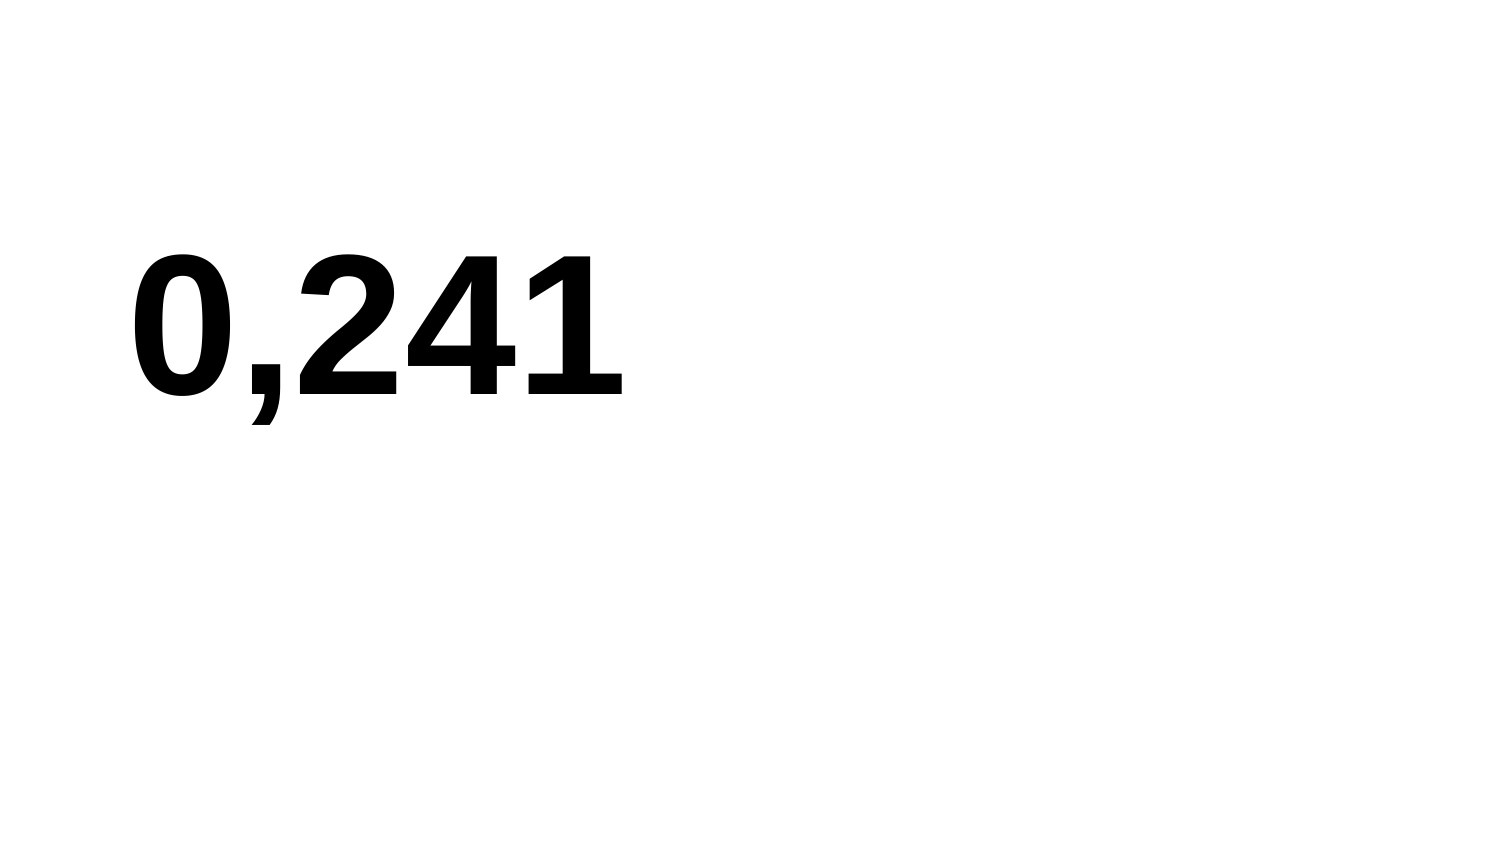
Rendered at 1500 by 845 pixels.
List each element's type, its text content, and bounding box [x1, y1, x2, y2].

text_box 0,241 [112, 259, 1388, 450]
